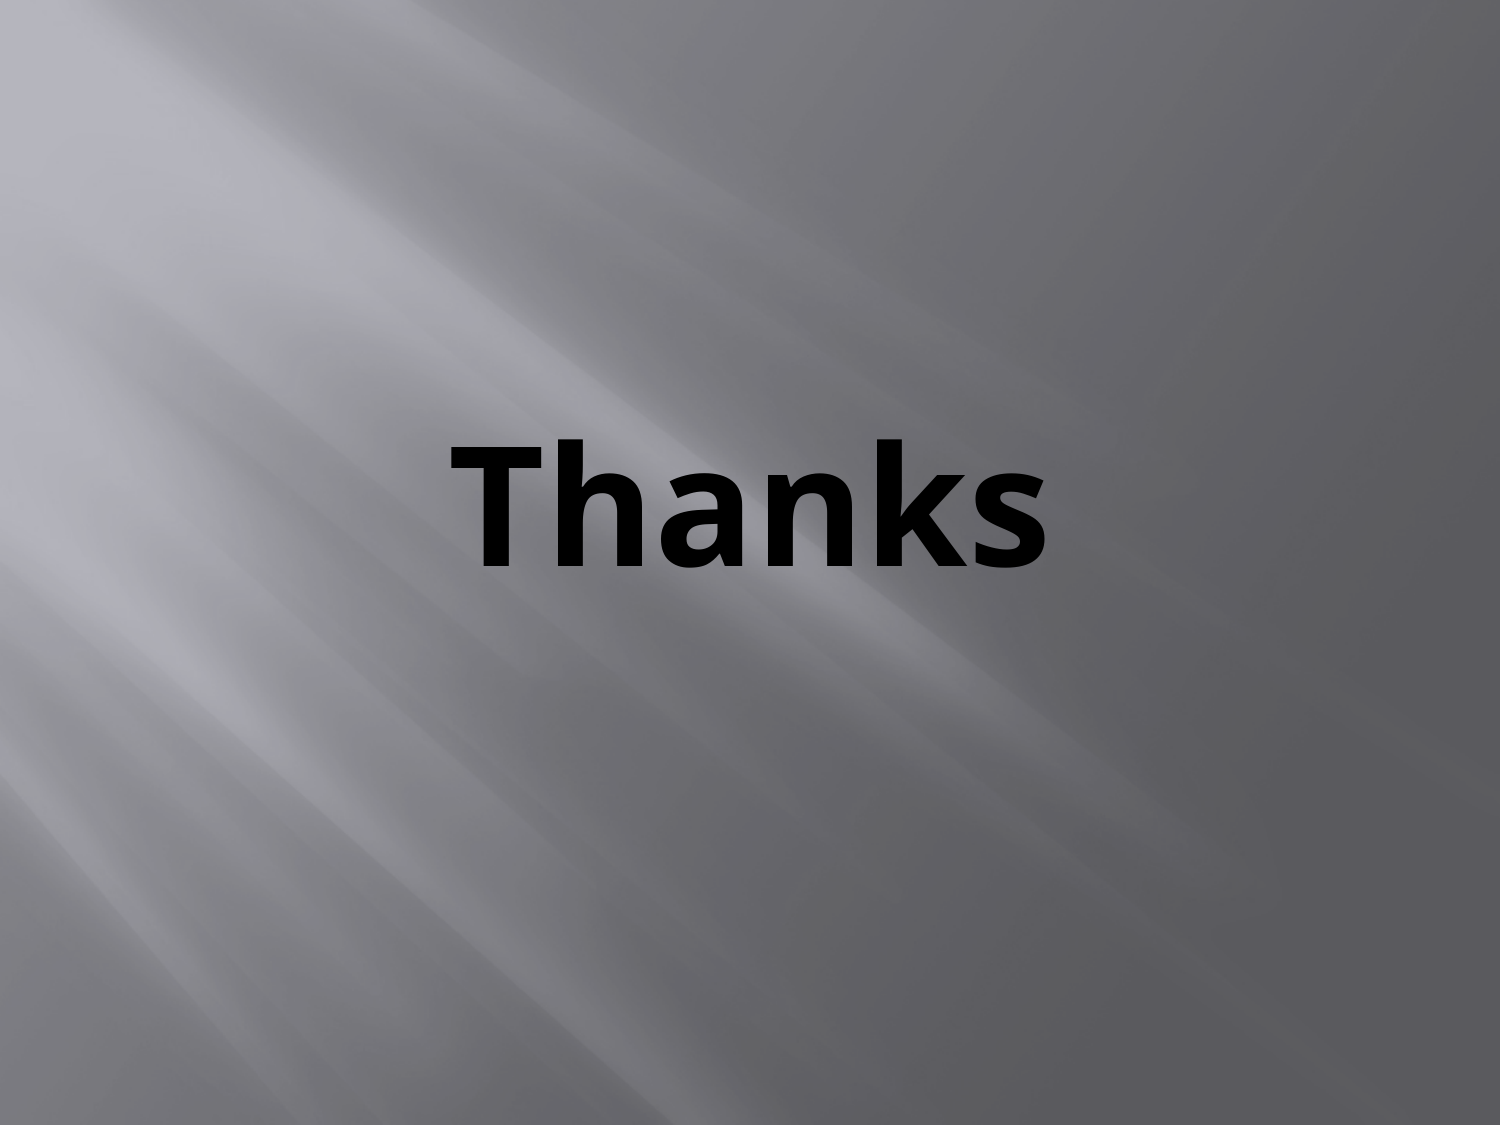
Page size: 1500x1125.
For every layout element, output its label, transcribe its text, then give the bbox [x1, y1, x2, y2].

title Thanks [75, 337, 1425, 663]
